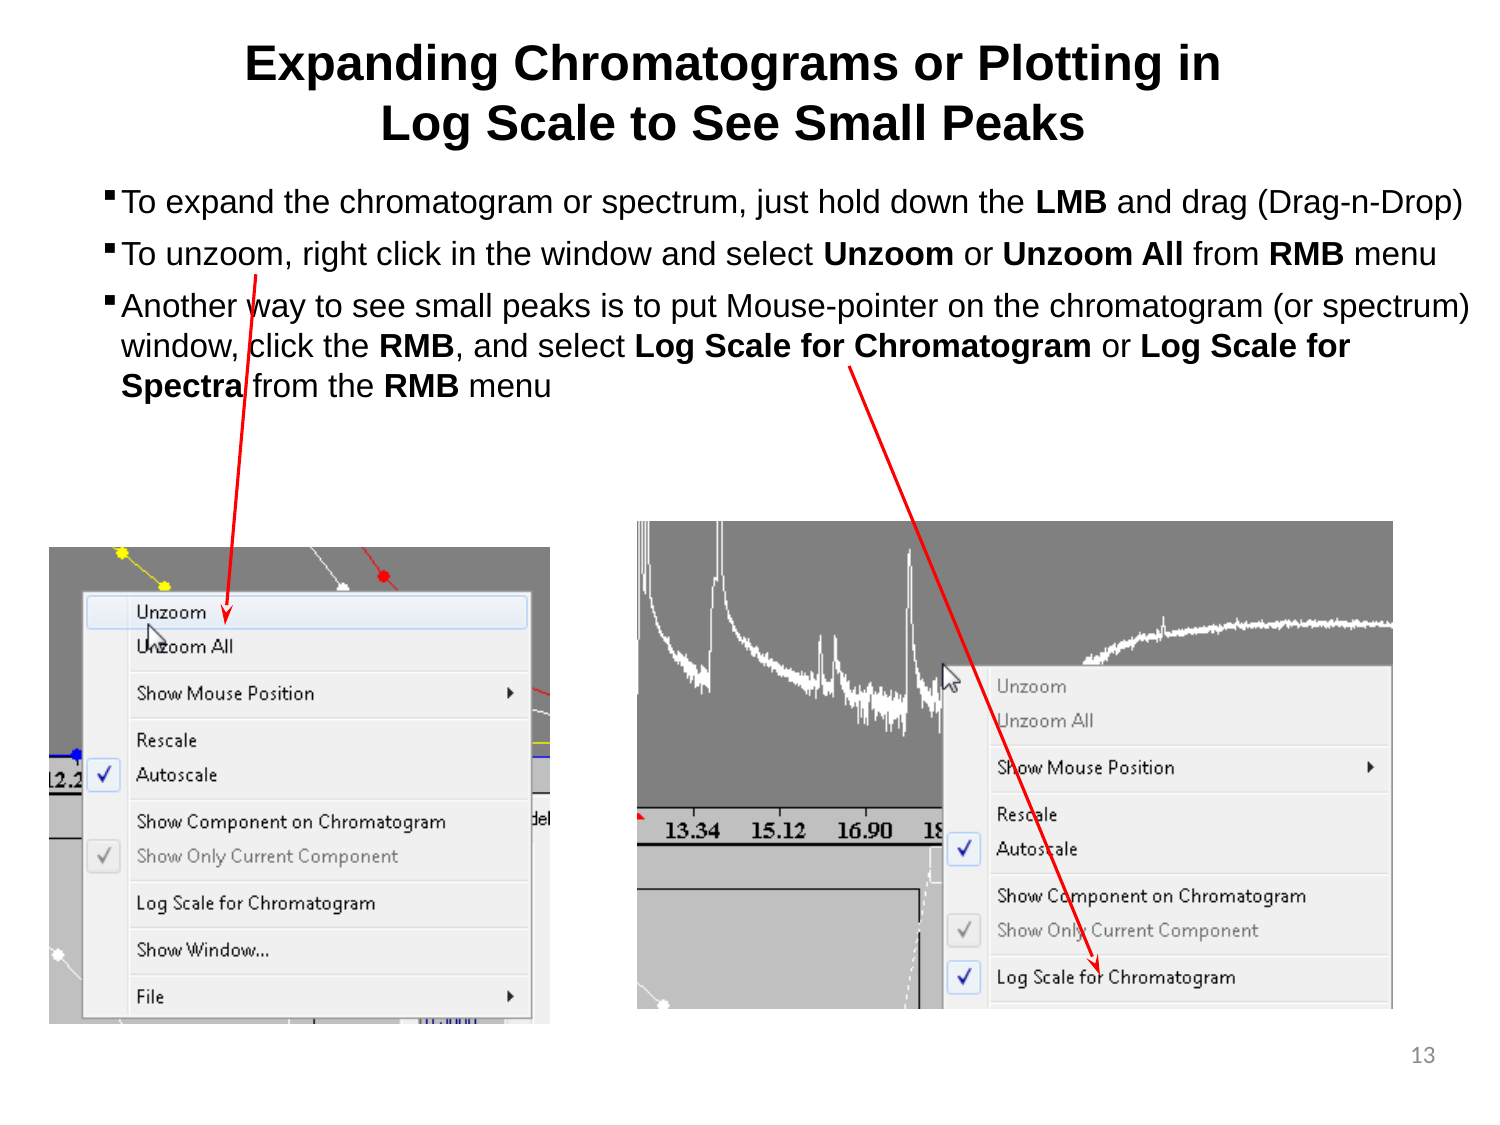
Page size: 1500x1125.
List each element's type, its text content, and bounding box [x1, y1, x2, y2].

text_box To expand the chromatogram or spectrum, just hold down the LMB and drag (Drag-n-Drop) To unzoom, right click in the window and select Unzoom or Unzoom All from RMB menu Another way to see small peaks is to put Mouse-pointer on the chromatogram (or spectrum) window, click the RMB, and select Log Scale for Chromatogram or Log Scale for Spectra from the RMB menu [87, 172, 1488, 412]
picture [48, 546, 550, 1025]
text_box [224, 274, 257, 626]
slide_number 13 [1100, 1023, 1451, 1084]
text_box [848, 365, 1101, 976]
picture [637, 521, 1393, 1009]
text_box Expanding Chromatograms or Plotting in Log Scale to See Small Peaks [229, 23, 1238, 158]
